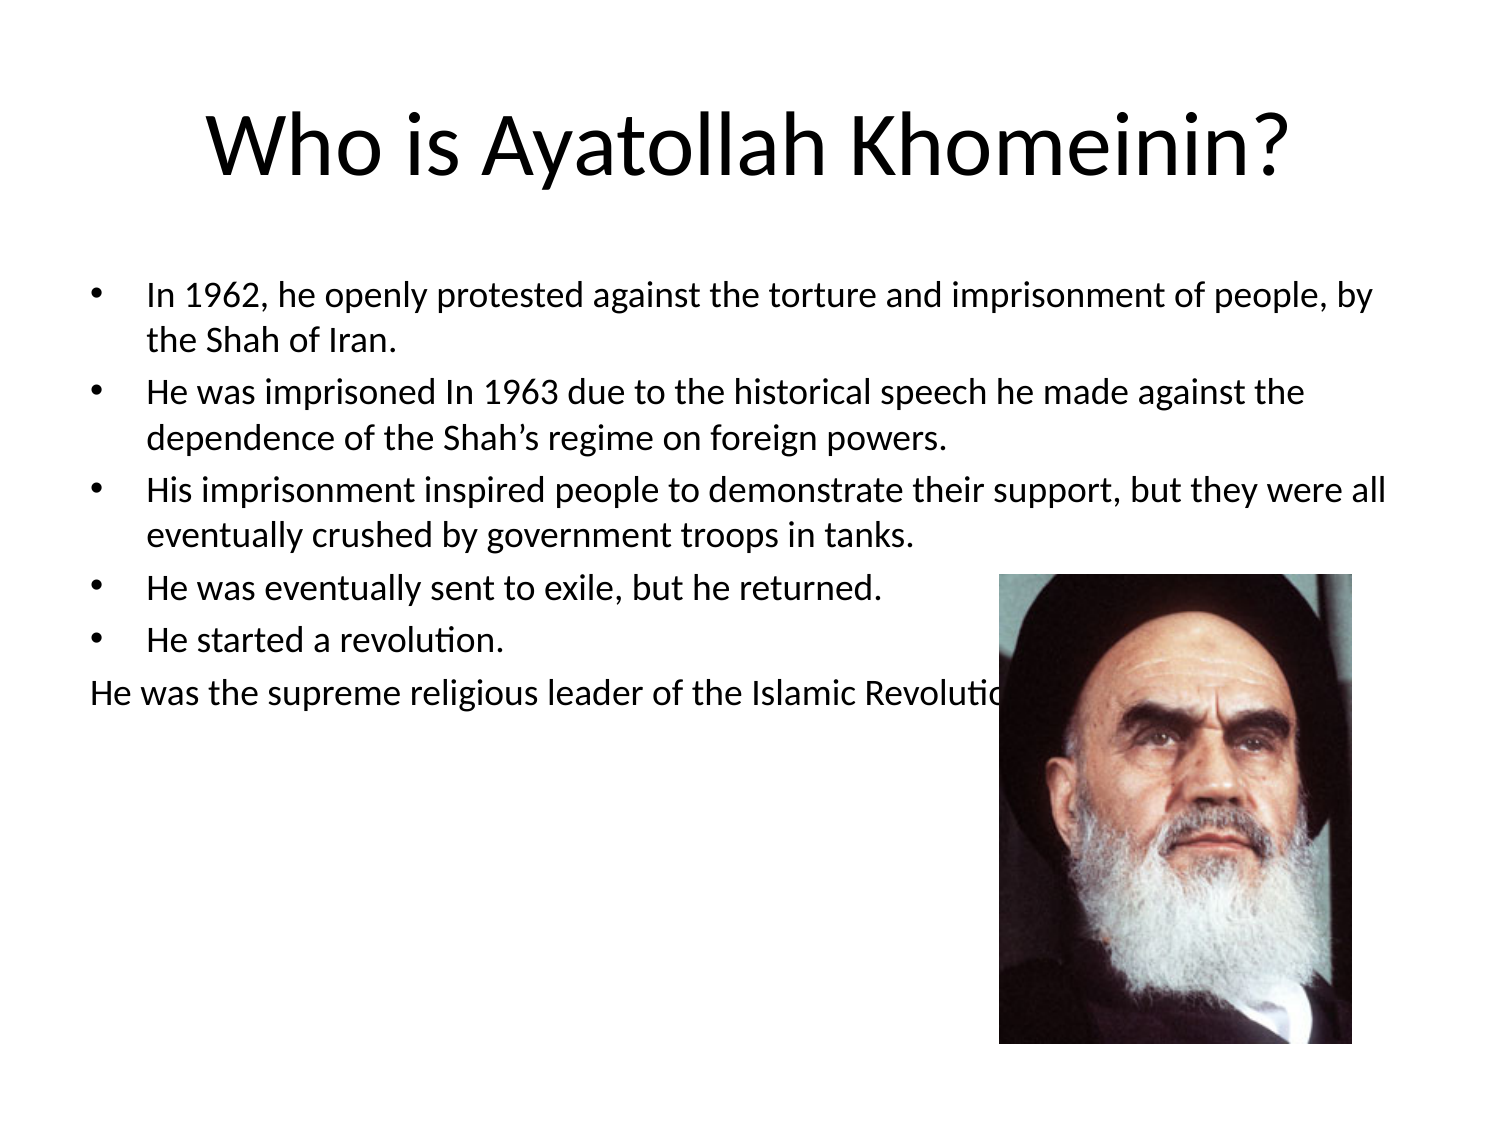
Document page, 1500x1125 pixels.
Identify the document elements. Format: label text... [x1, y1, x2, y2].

list In 1962, he openly protested against the torture and imprisonment of people, by the Shah of Iran. He was imprisoned In 1963 due to the historical speech he made against the dependence of the Shah’s regime on foreign powers. His imprisonment inspired people to demonstrate their support, but they were all eventually crushed by government troops in tanks. He was eventually sent to exile, but he returned. He started a revolution. He was the supreme religious leader of the Islamic Revolution in Iran in 1979. [75, 262, 1425, 1005]
title Who is Ayatollah Khomeinin? [75, 45, 1425, 233]
picture [999, 574, 1352, 1044]
